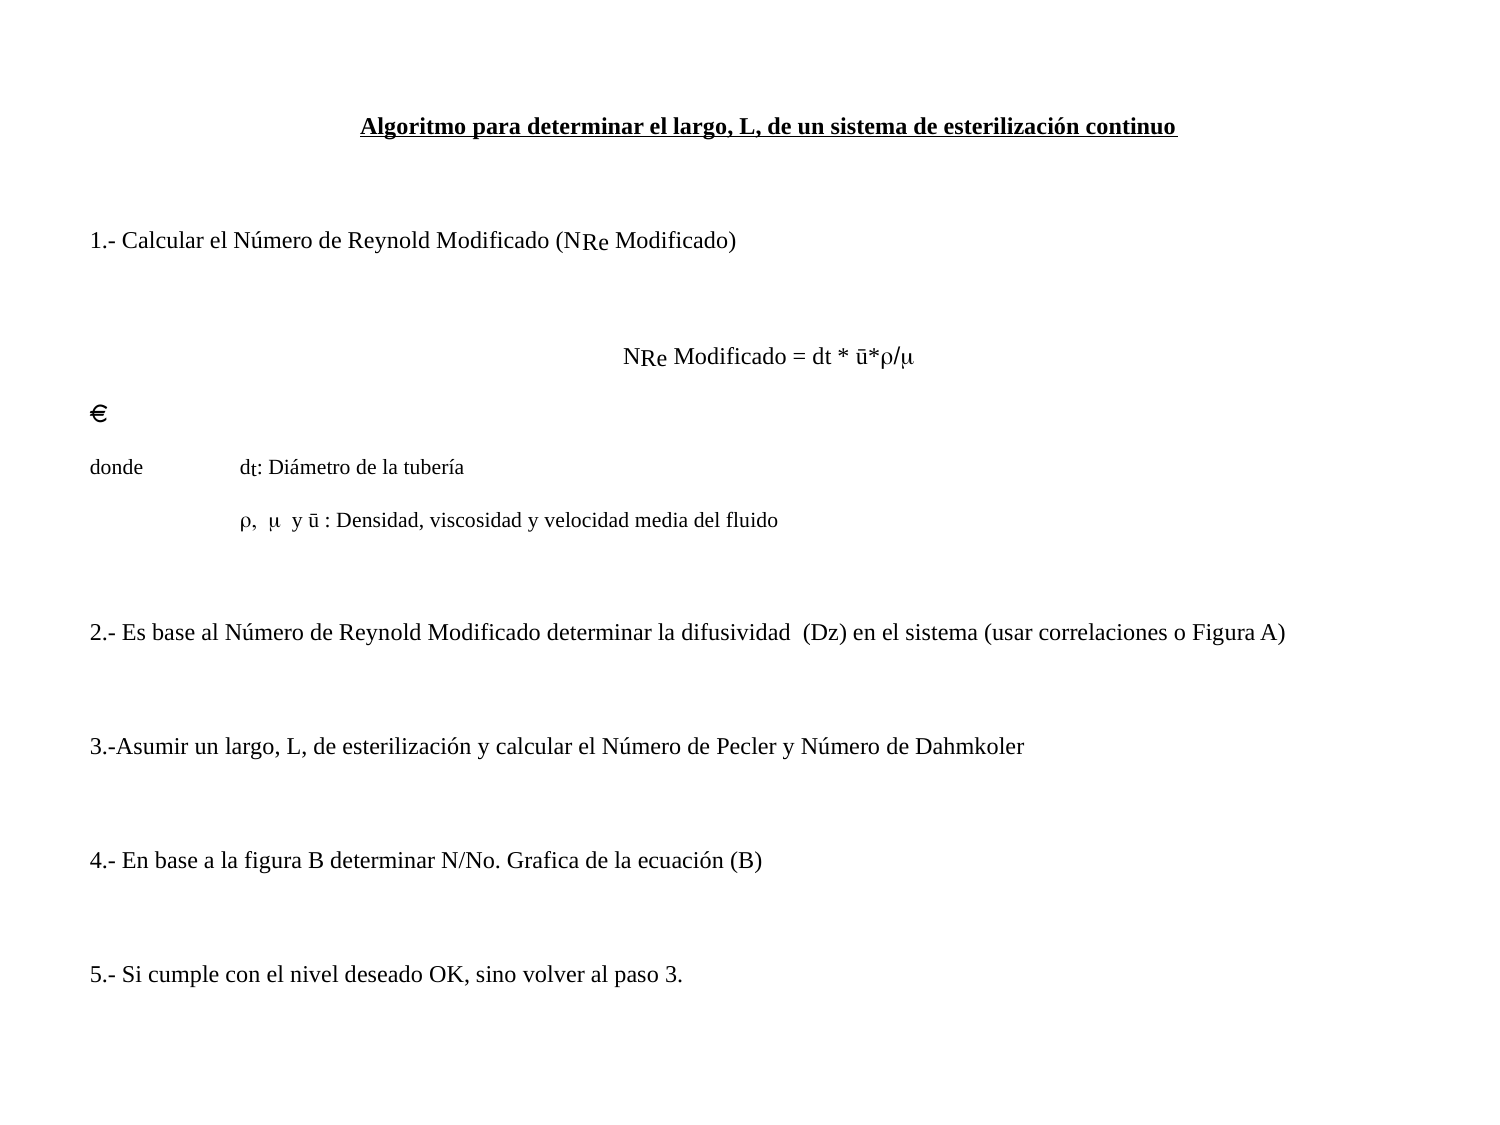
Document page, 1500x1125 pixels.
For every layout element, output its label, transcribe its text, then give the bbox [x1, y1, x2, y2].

text_box Algoritmo para determinar el largo, L, de un sistema de esterilización continuo 1.- Calcular el Número de Reynold Modificado (NRe Modificado) NRe Modificado = dt * ū*r/m donde dt: Diámetro de la tubería r, m y ū : Densidad, viscosidad y velocidad media del fluido 2.- Es base al Número de Reynold Modificado determinar la difusividad (Dz) en el sistema (usar correlaciones o Figura A) 3.-Asumir un largo, L, de esterilización y calcular el Número de Pecler y Número de Dahmkoler 4.- En base a la figura B determinar N/No. Grafica de la ecuación (B) 5.- Si cumple con el nivel deseado OK, sino volver al paso 3. [75, 75, 1463, 1052]
